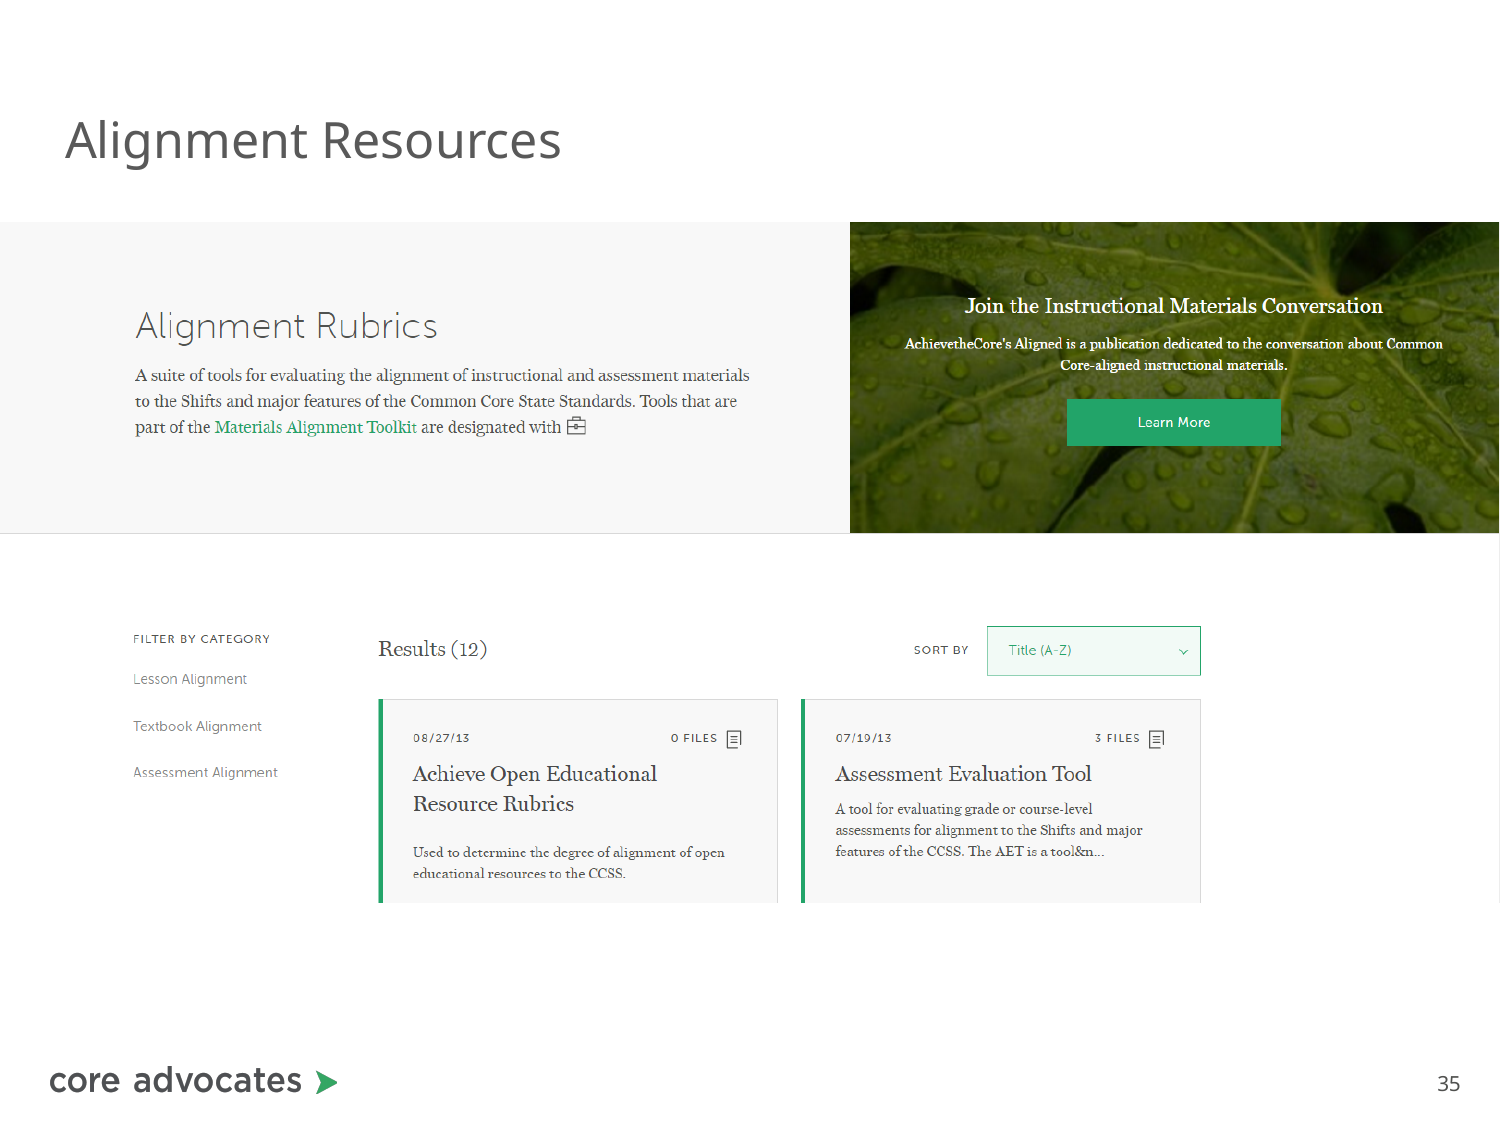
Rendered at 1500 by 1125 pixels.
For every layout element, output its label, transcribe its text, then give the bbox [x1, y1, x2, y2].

picture [0, 222, 1500, 903]
picture [50, 1066, 337, 1094]
title Alignment Resources [50, 45, 1457, 221]
